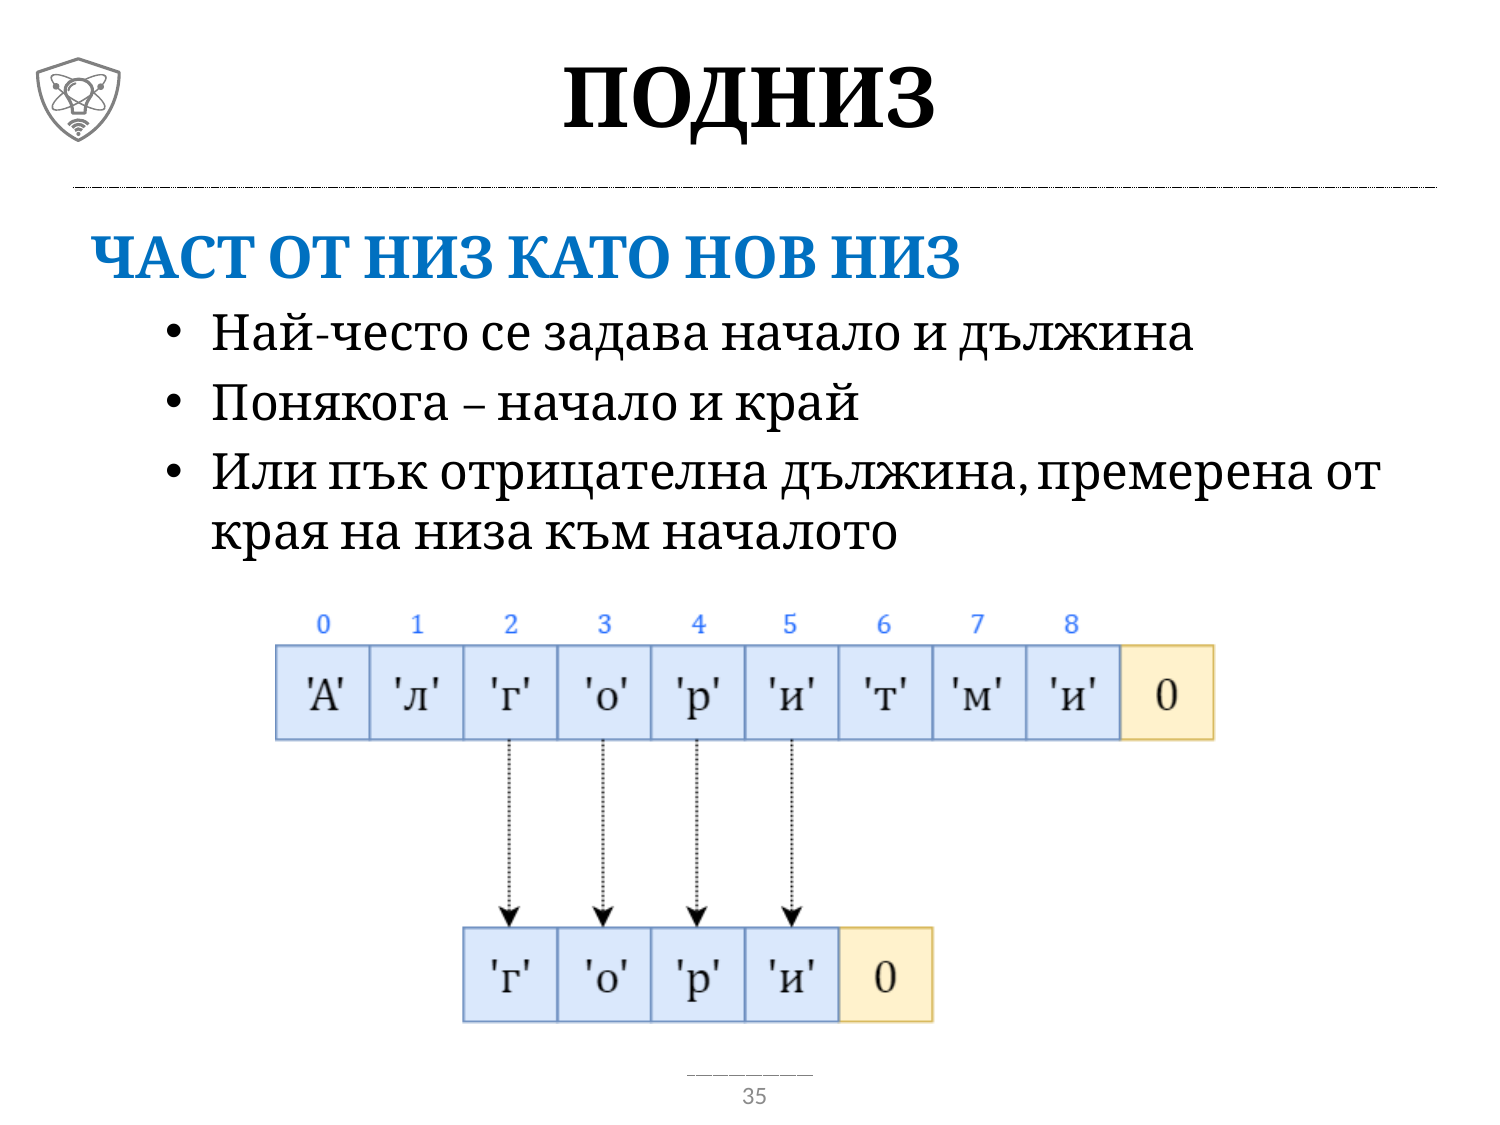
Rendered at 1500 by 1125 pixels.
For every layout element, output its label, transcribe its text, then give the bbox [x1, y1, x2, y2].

title Подниз [0, 0, 1500, 188]
picture [274, 574, 1216, 1024]
list Част от низ като нов низ Най-често се задава начало и дължина Понякога – начало и край Или пък отрицателна дължина, премерена от края на низа към началото [75, 212, 1450, 1063]
slide_number 35 [579, 1065, 930, 1125]
